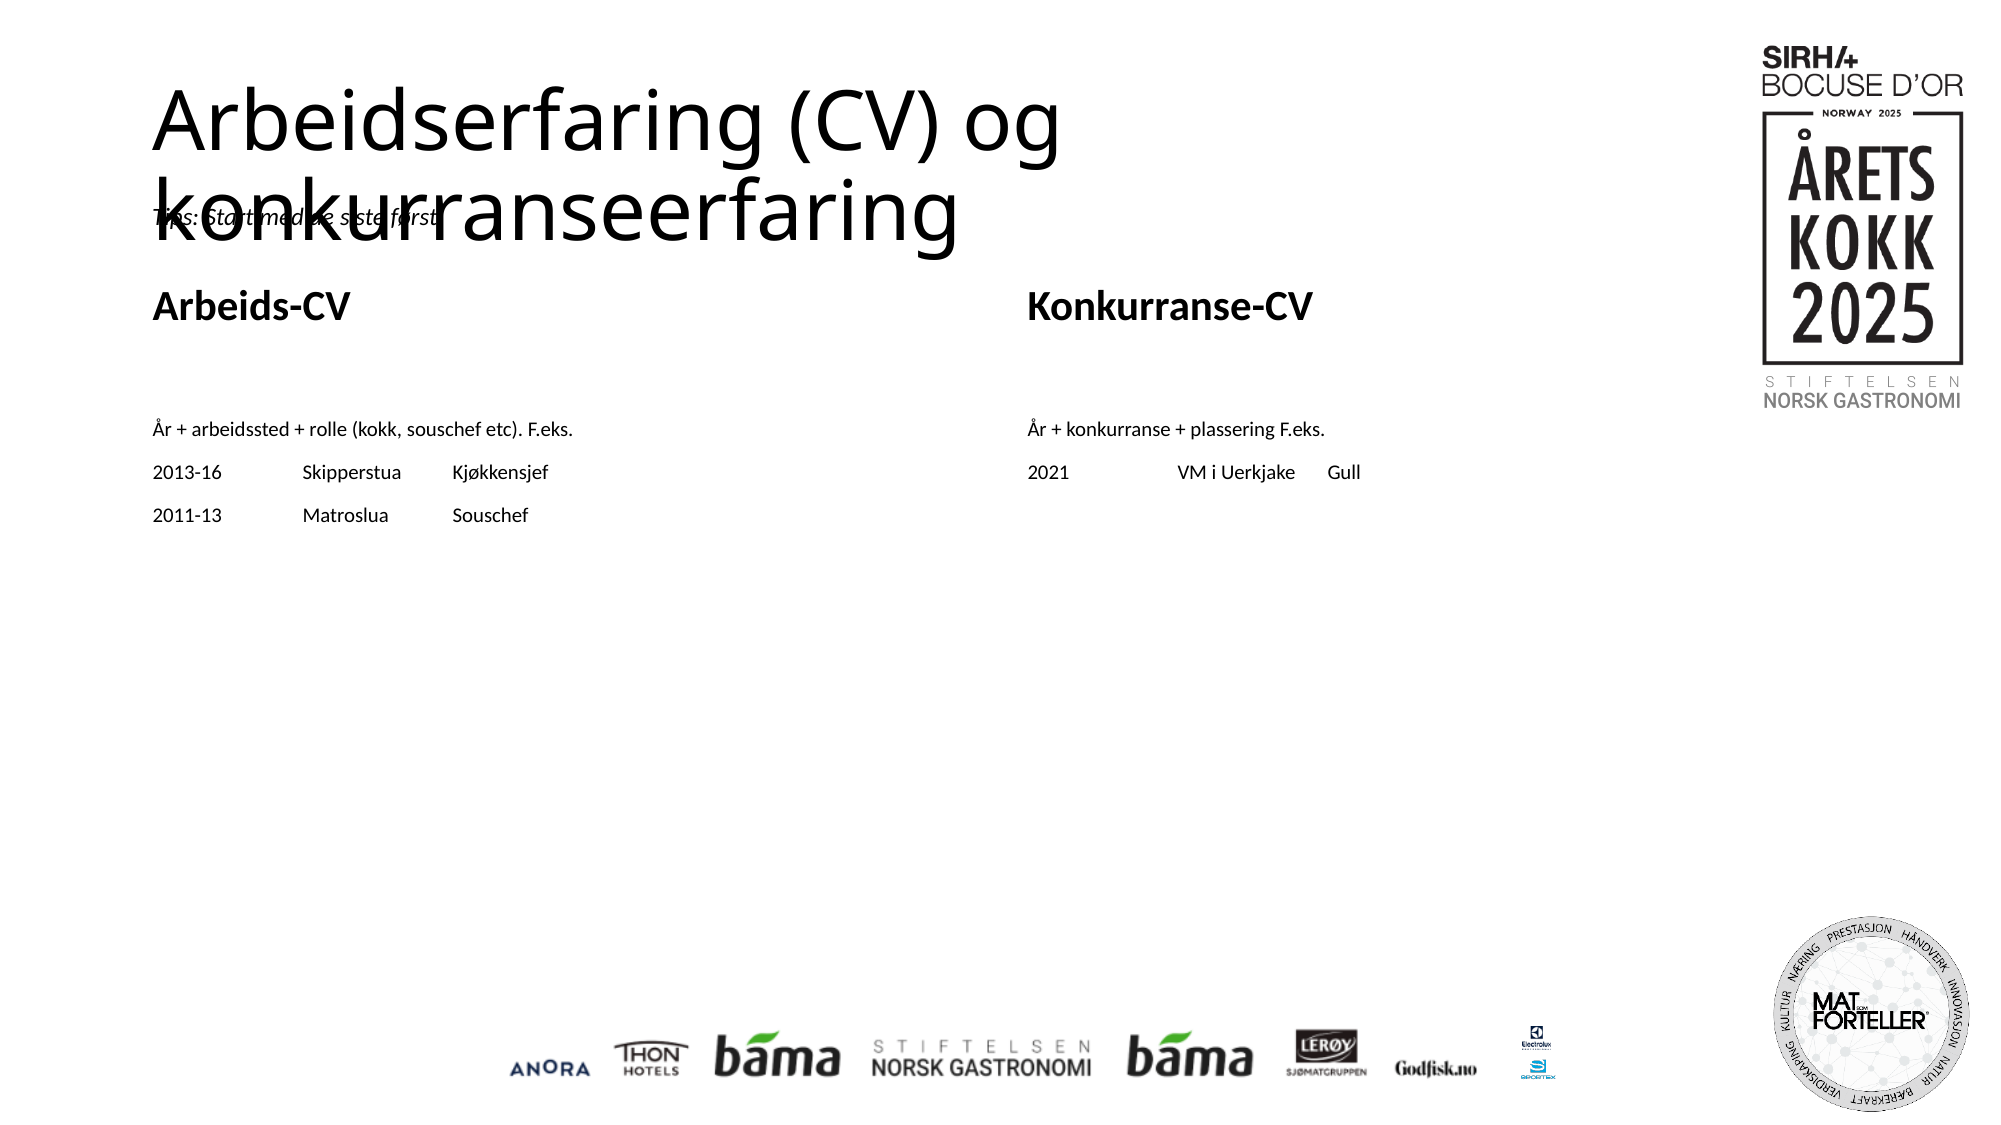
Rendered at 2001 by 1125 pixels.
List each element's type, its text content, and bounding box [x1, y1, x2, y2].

list Konkurranse-CV [1012, 275, 1745, 338]
list År + arbeidssted + rolle (kokk, souschef etc). F.eks. 2013-16 Skipperstua Kjøkkensjef 2011-13 Matroslua Souschef [137, 410, 984, 1016]
list År + konkurranse + plassering F.eks. 2021 VM i Uerkjake Gull [1012, 410, 1863, 1016]
title Arbeidserfaring (CV) og konkurranseerfaring [137, 59, 1745, 278]
picture [1759, 897, 1983, 1125]
list Arbeids-CV [137, 275, 984, 338]
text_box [1745, 35, 1979, 422]
text_box Tips: Start med de siste først [137, 192, 647, 238]
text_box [468, 1001, 1557, 1108]
